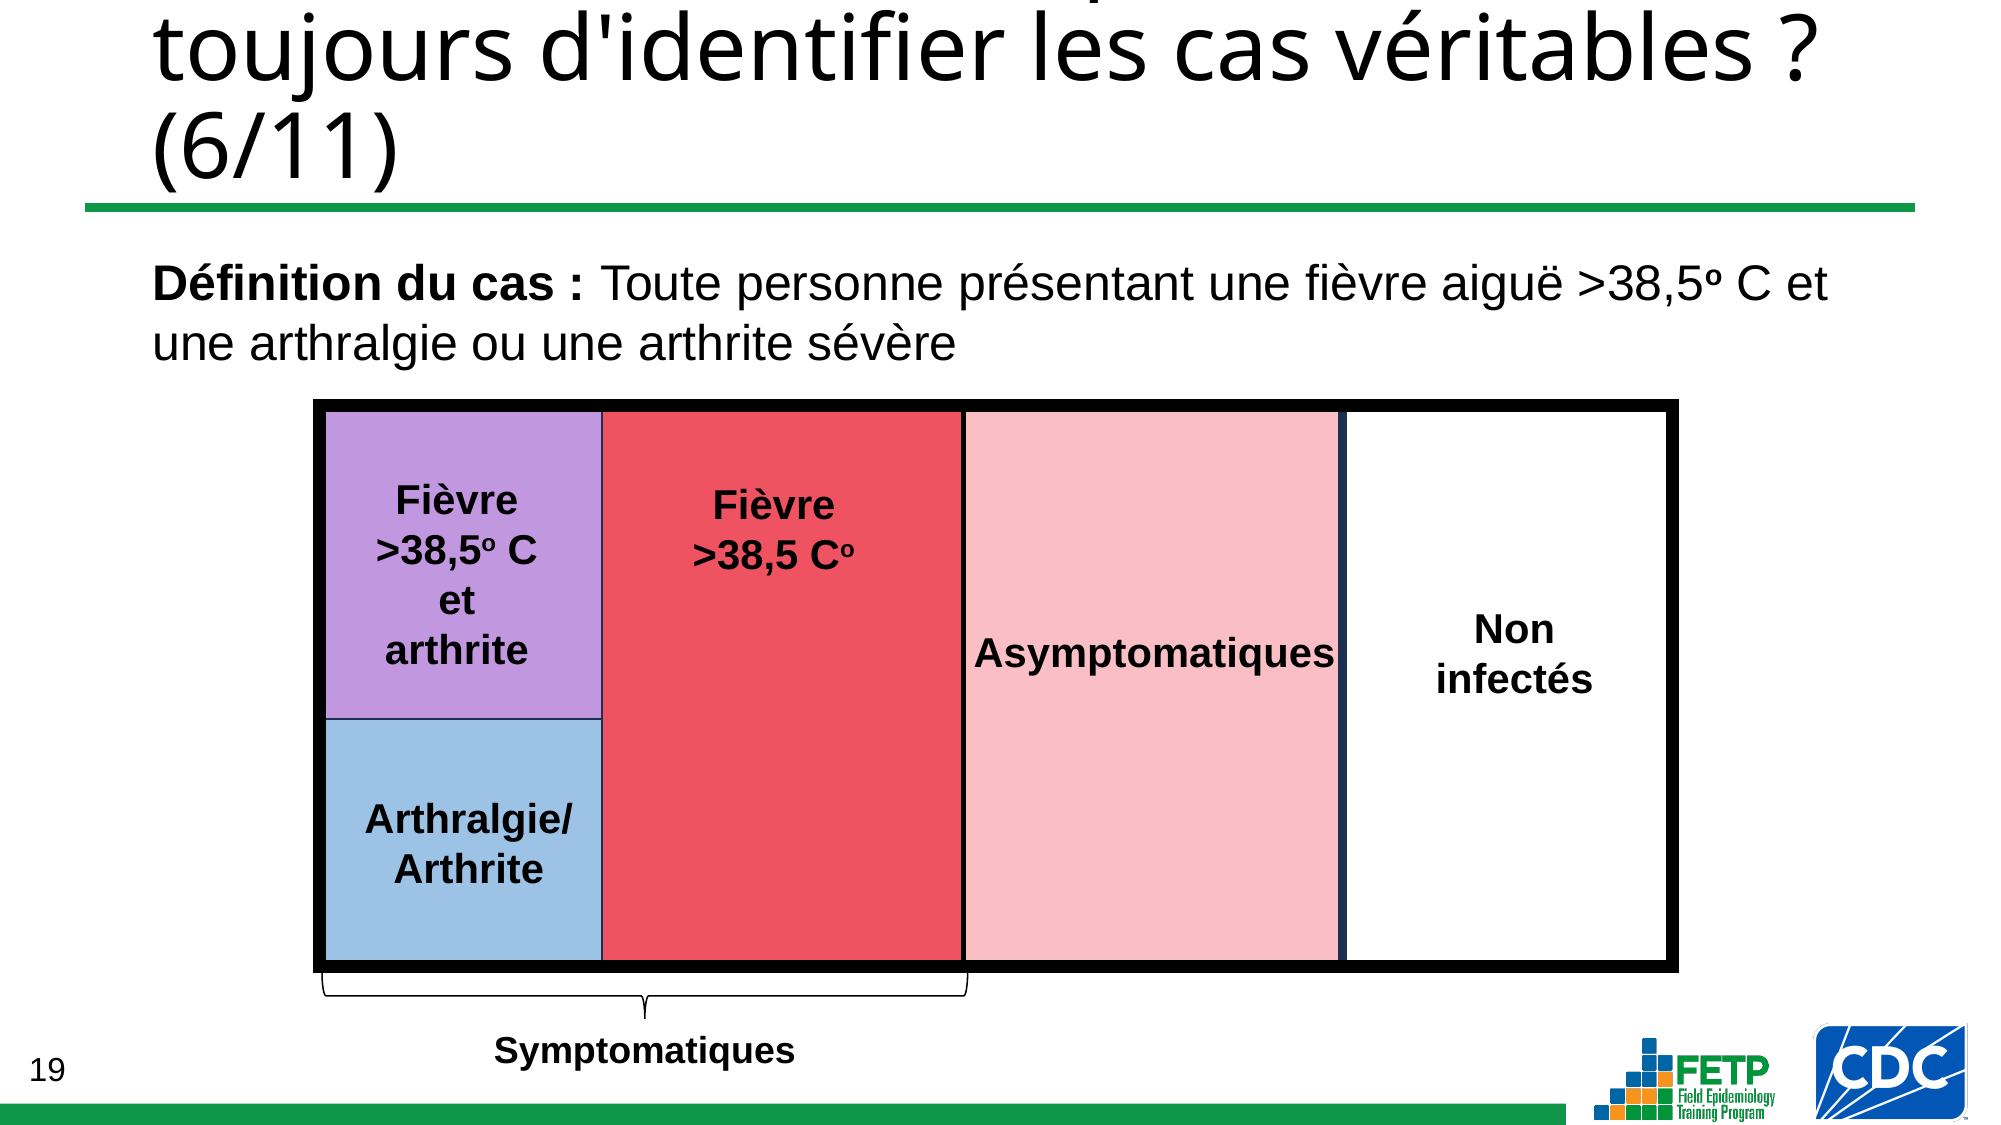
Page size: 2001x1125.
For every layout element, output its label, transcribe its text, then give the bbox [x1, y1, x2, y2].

title Une définition de cas permet-elle toujours d'identifier les cas véritables ? (6/11) [137, 75, 1863, 207]
list Définition du cas : Toute personne présentant une fièvre aiguë >38,5o C et une arthralgie ou une arthrite sévère [137, 242, 1863, 400]
text_box Non infectés [1405, 594, 1624, 710]
text_box Asymptomatiques [958, 618, 1353, 684]
text_box Symptomatiques [404, 1018, 886, 1079]
text_box Arthralgie/ Arthrite [327, 784, 611, 900]
text_box [322, 972, 968, 1018]
text_box [319, 405, 1673, 967]
picture [1813, 1023, 1968, 1122]
picture [1594, 1038, 1775, 1122]
